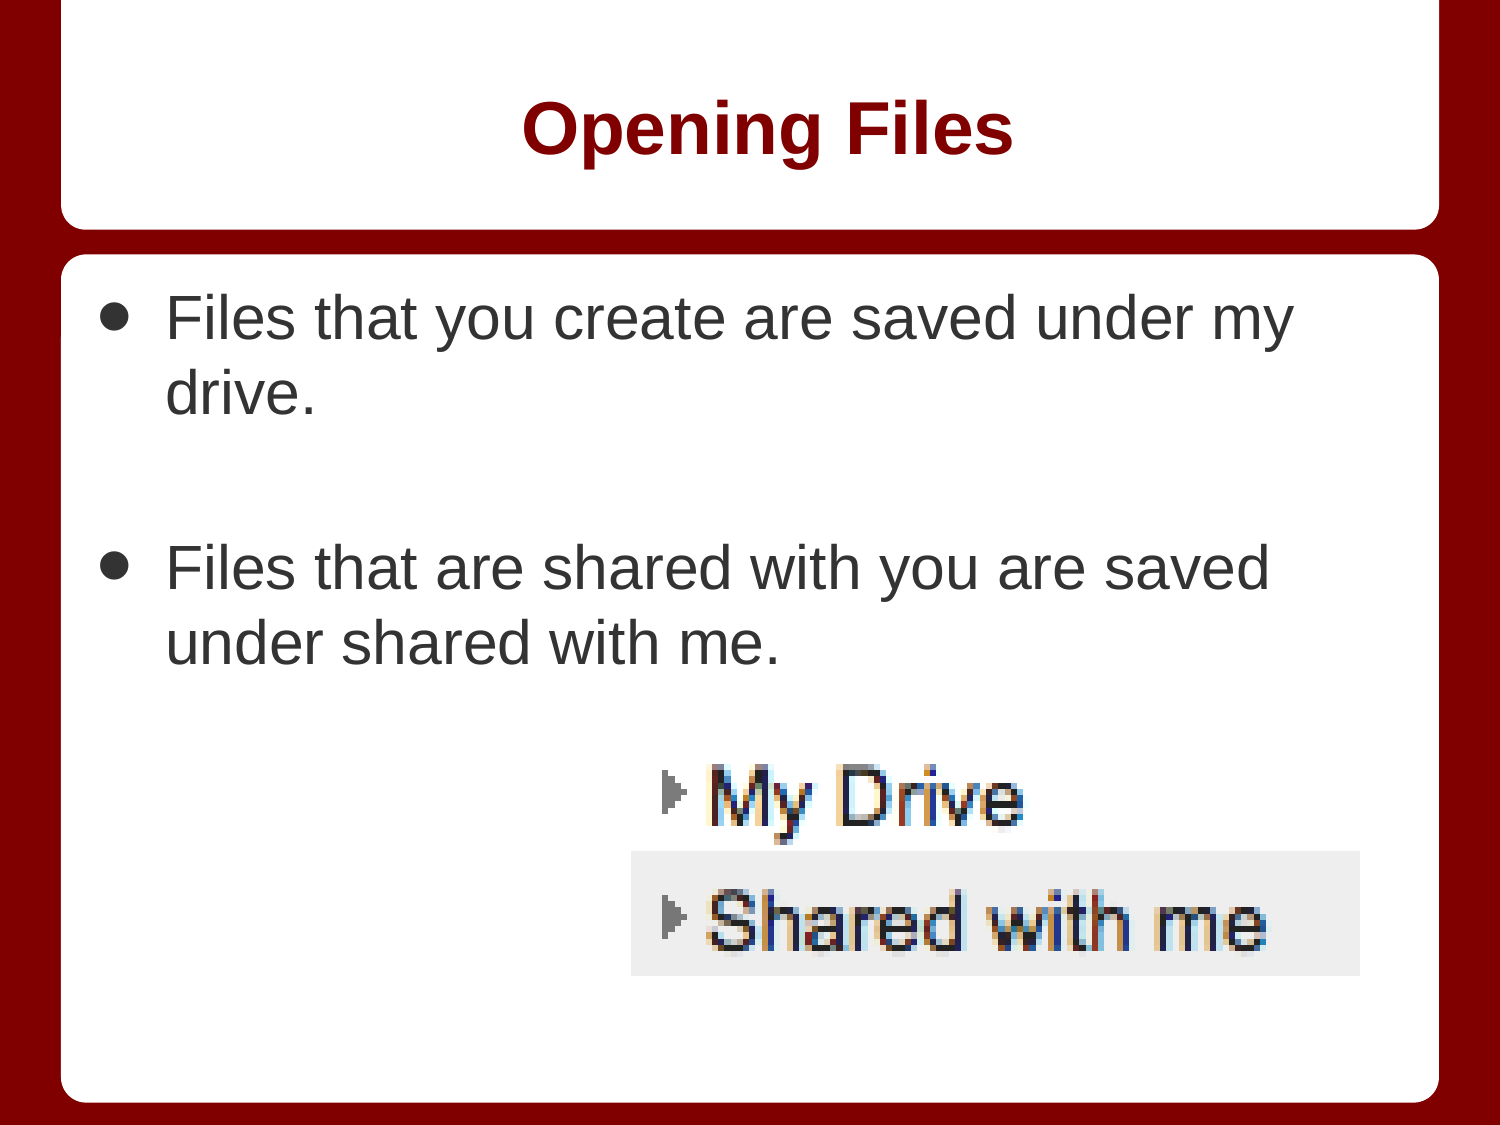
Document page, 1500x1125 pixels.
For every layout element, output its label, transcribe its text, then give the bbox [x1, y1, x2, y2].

title Opening Files [75, 15, 1425, 234]
text_box [619, 727, 1360, 1039]
list Files that you create are saved under my drive. Files that are shared with you are saved under shared with me. [75, 262, 1425, 931]
